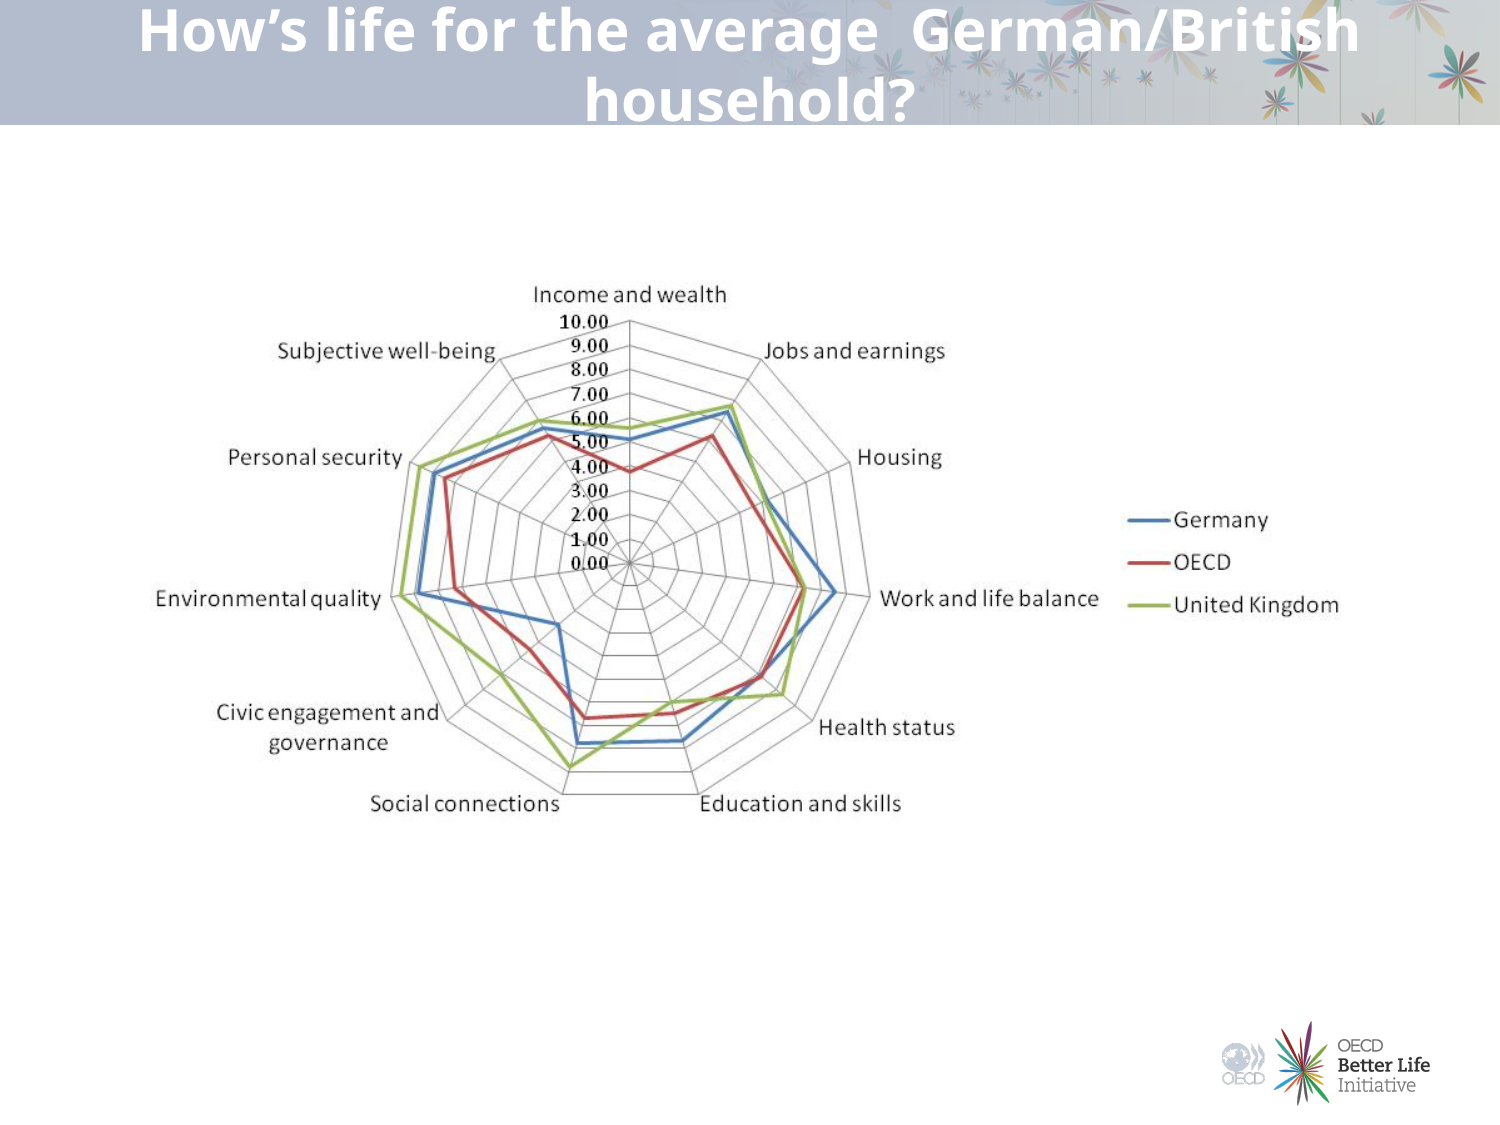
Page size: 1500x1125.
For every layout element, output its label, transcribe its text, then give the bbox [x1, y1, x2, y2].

picture [1222, 1021, 1430, 1106]
picture [140, 131, 1360, 995]
title How’s life for the average German/British household? [0, 0, 1500, 126]
